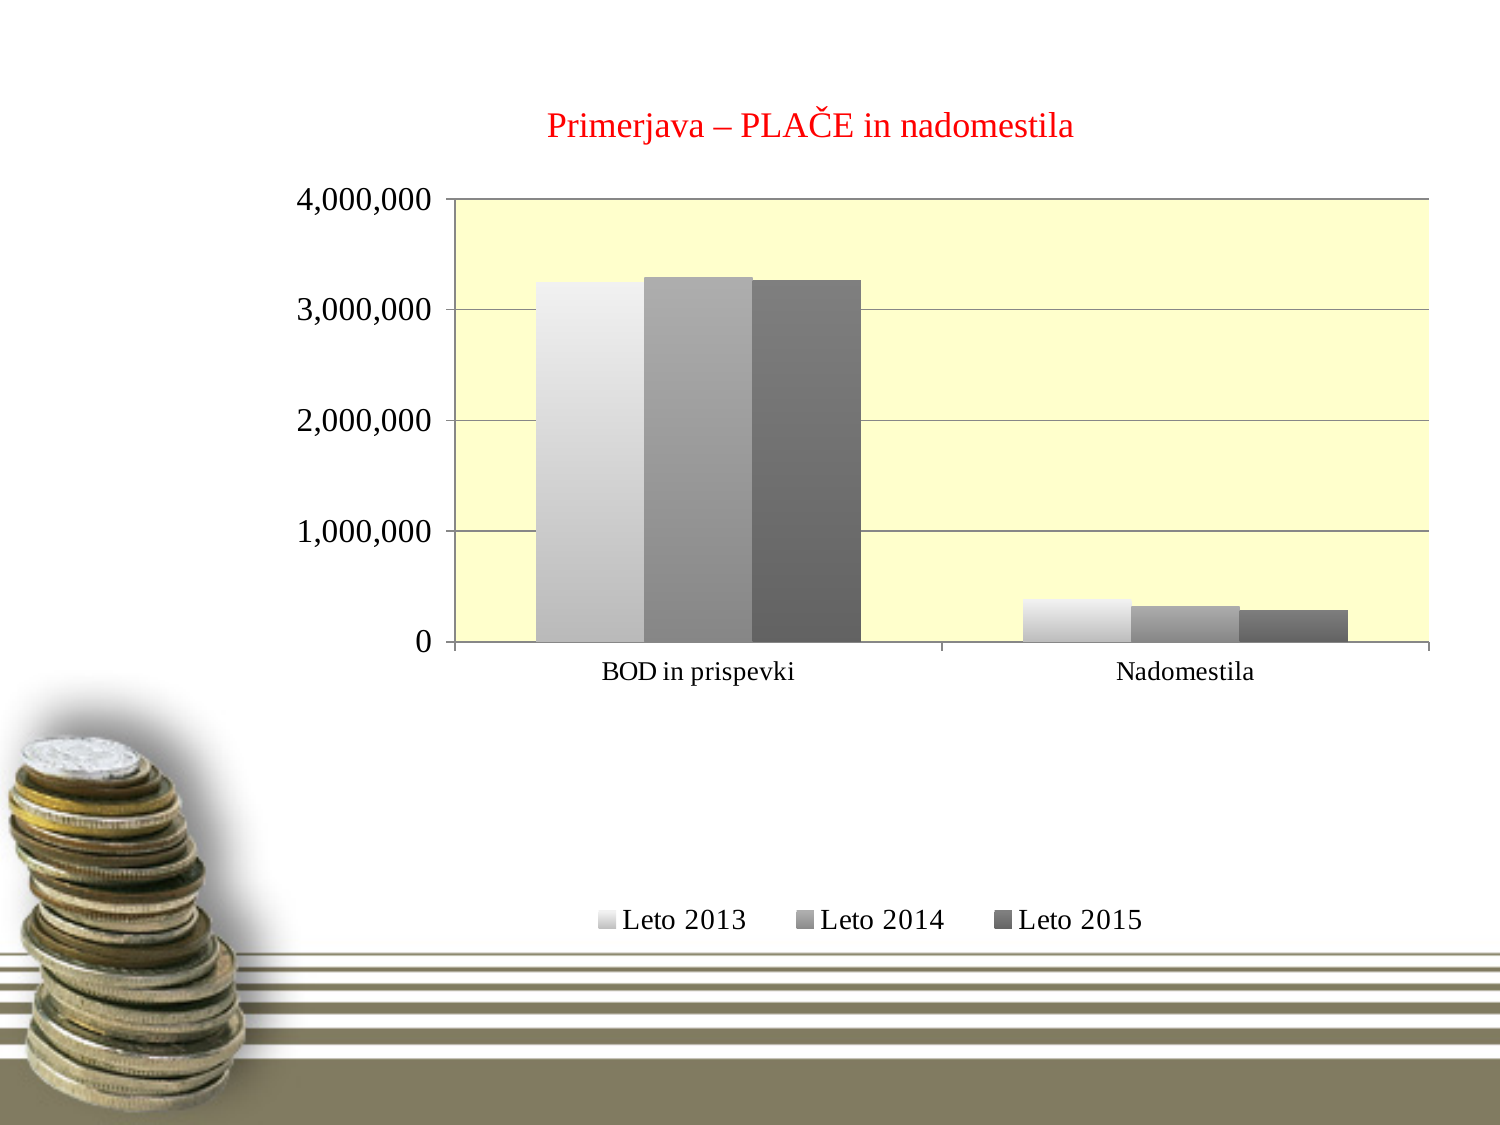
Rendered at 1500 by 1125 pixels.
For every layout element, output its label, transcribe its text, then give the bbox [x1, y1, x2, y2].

picture [0, 0, 1500, 1125]
chart [187, 175, 1430, 950]
title Primerjava – PLAČE in nadomestila [234, 93, 1388, 174]
